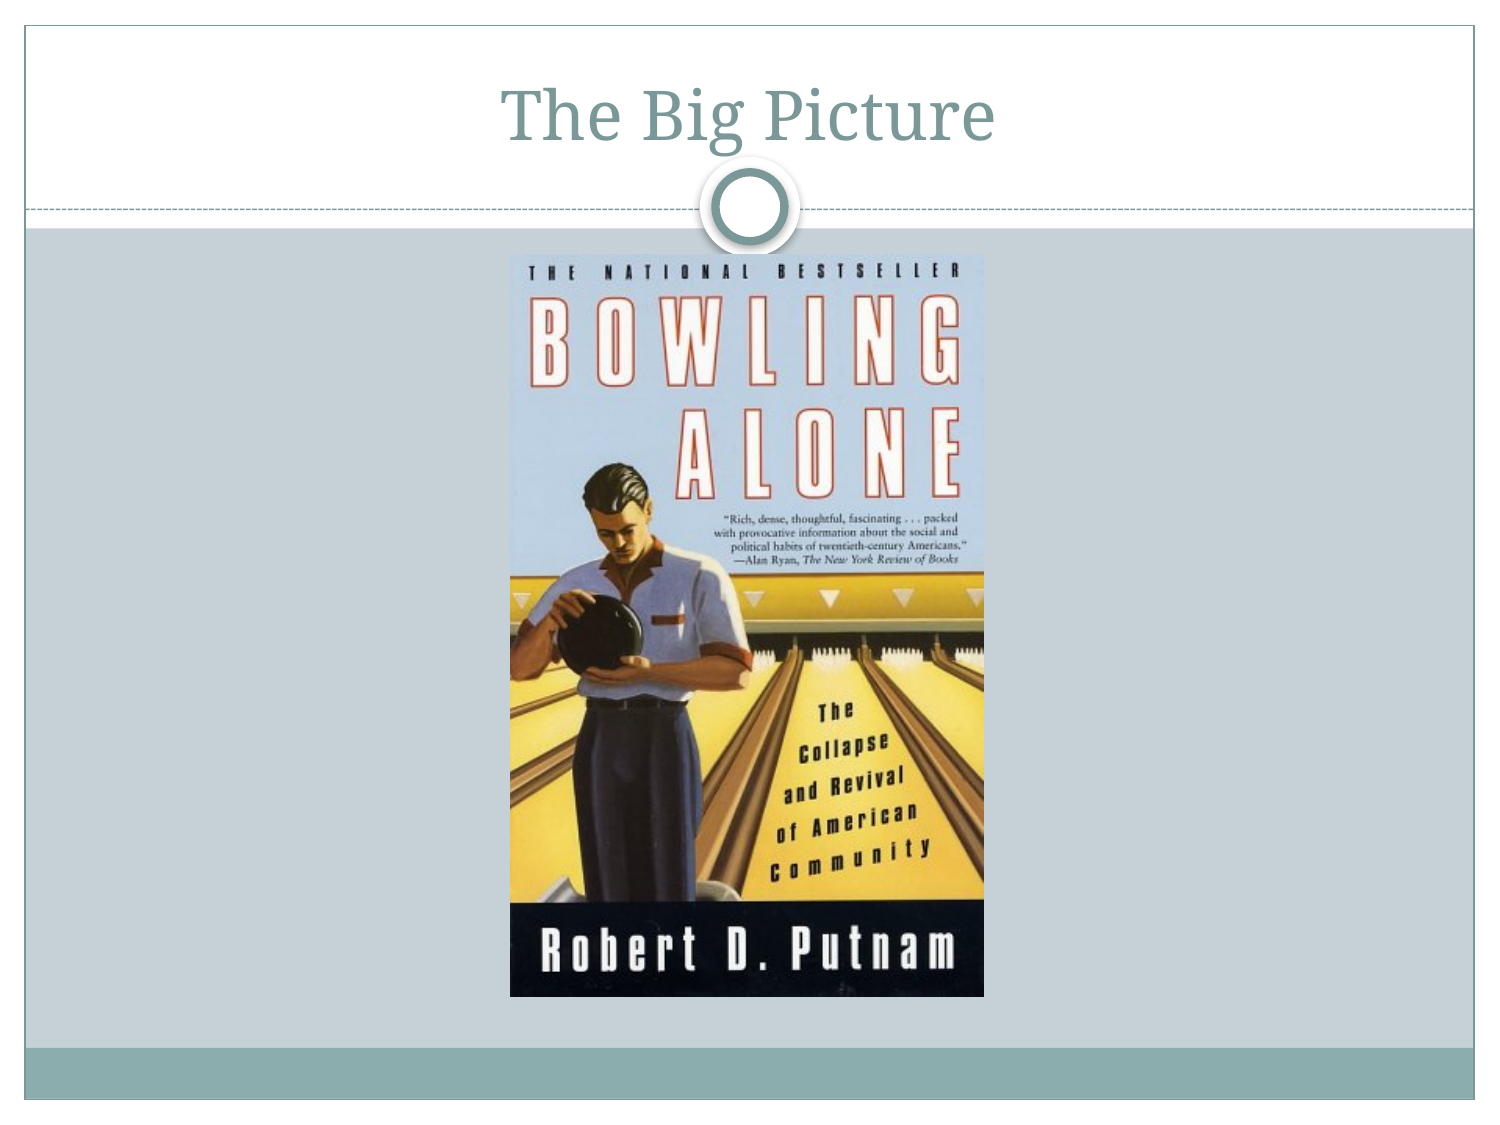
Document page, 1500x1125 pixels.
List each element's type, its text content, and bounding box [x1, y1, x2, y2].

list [510, 254, 984, 997]
title The Big Picture [49, 37, 1450, 162]
